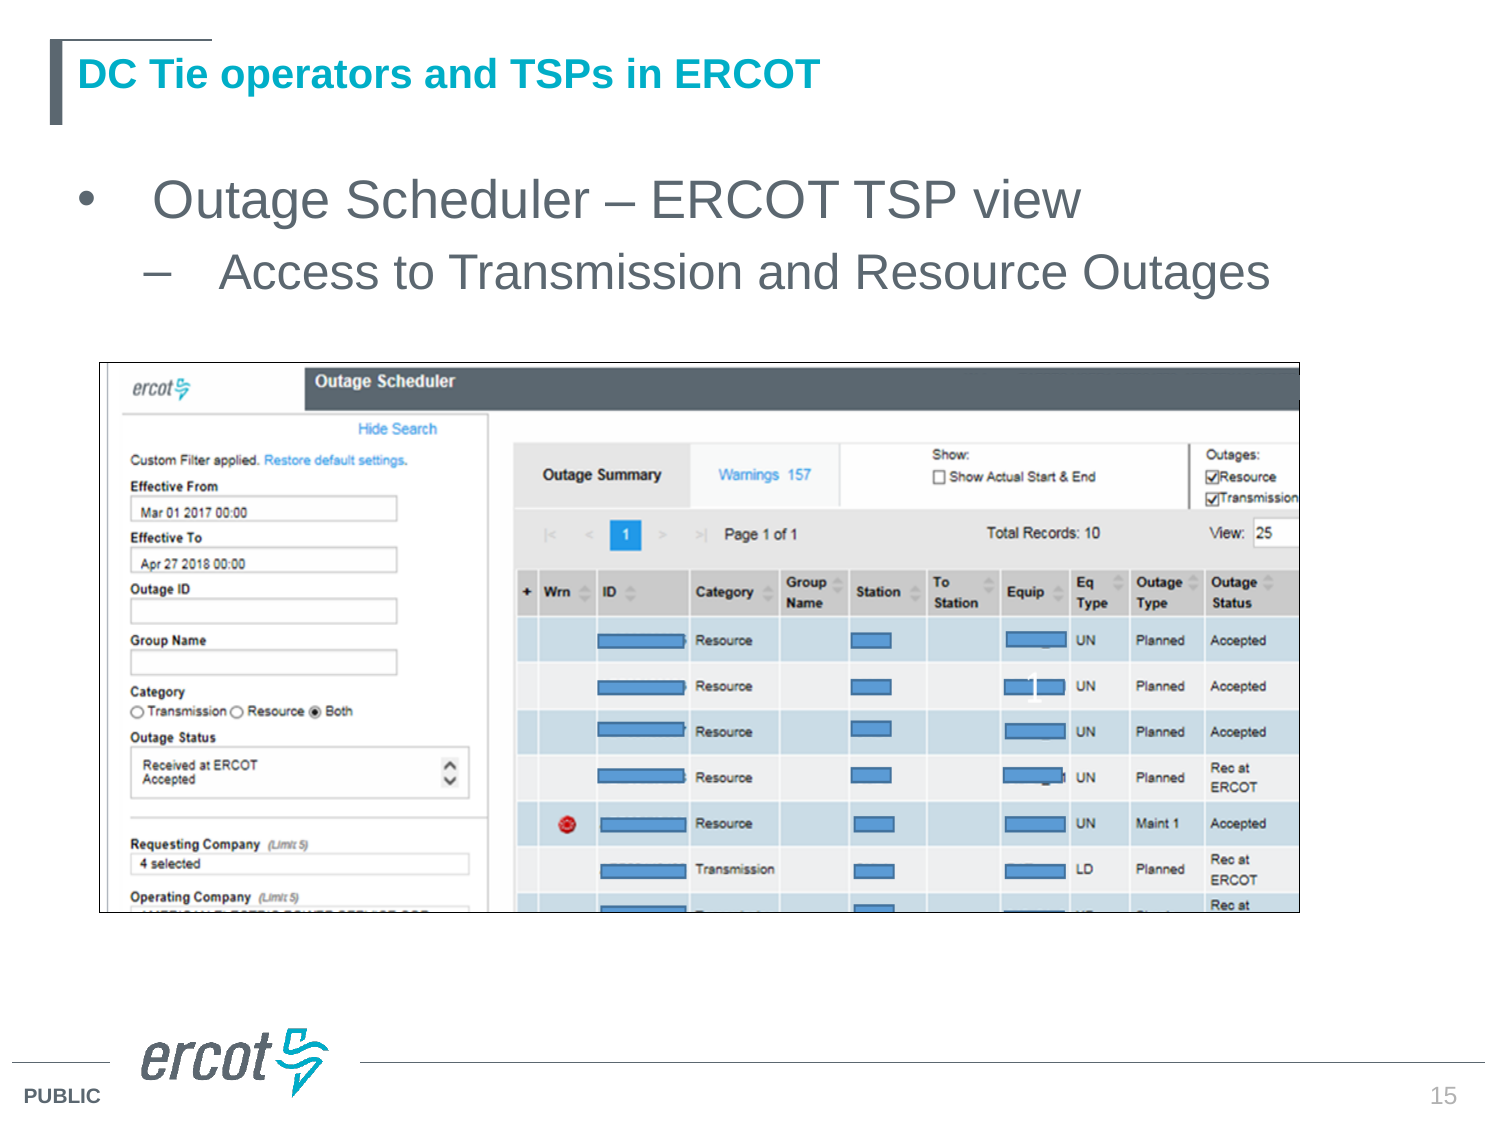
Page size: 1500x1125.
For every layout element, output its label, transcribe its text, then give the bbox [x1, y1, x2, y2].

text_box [99, 362, 1301, 914]
picture [137, 1024, 332, 1100]
title DC Tie operators and TSPs in ERCOT [62, 39, 1450, 125]
slide_number 15 [1400, 1076, 1488, 1113]
list Outage Scheduler – ERCOT TSP view Access to Transmission and Resource Outages [53, 157, 1441, 975]
